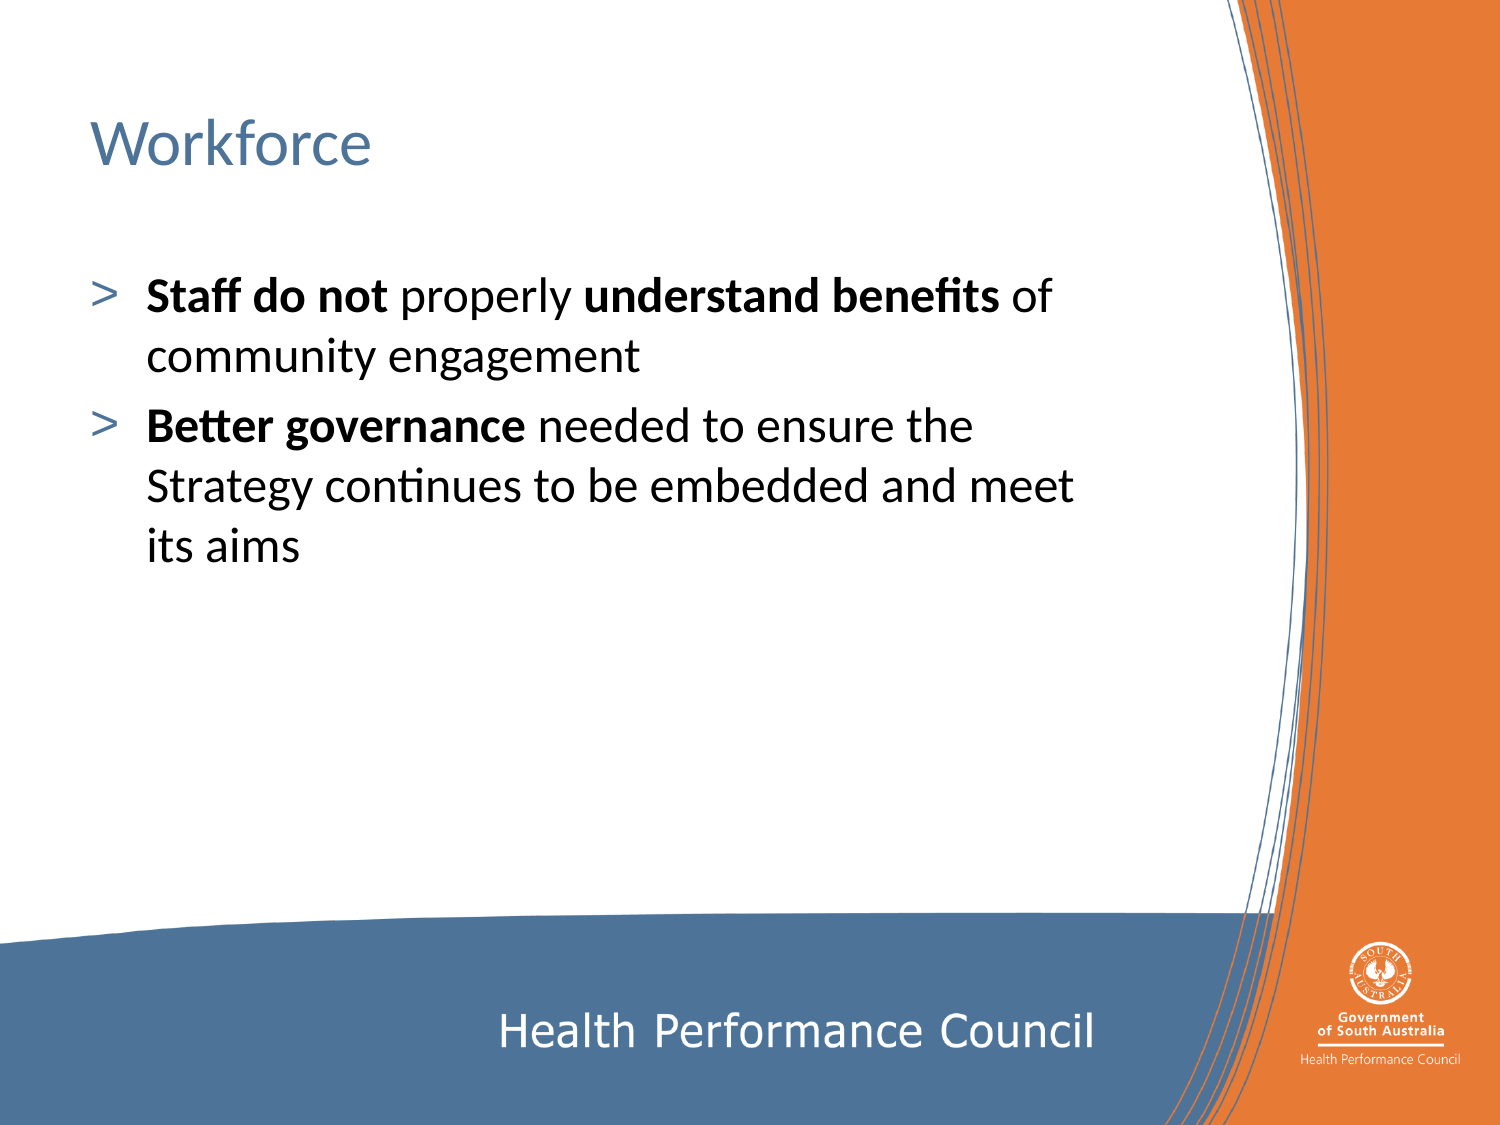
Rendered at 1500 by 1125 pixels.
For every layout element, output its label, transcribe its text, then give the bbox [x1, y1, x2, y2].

picture [0, 0, 1500, 1125]
list Staff do not properly understand benefits of community engagement Better governance needed to ensure the Strategy continues to be embedded and meet its aims [75, 255, 1103, 906]
title Workforce [75, 45, 1103, 233]
